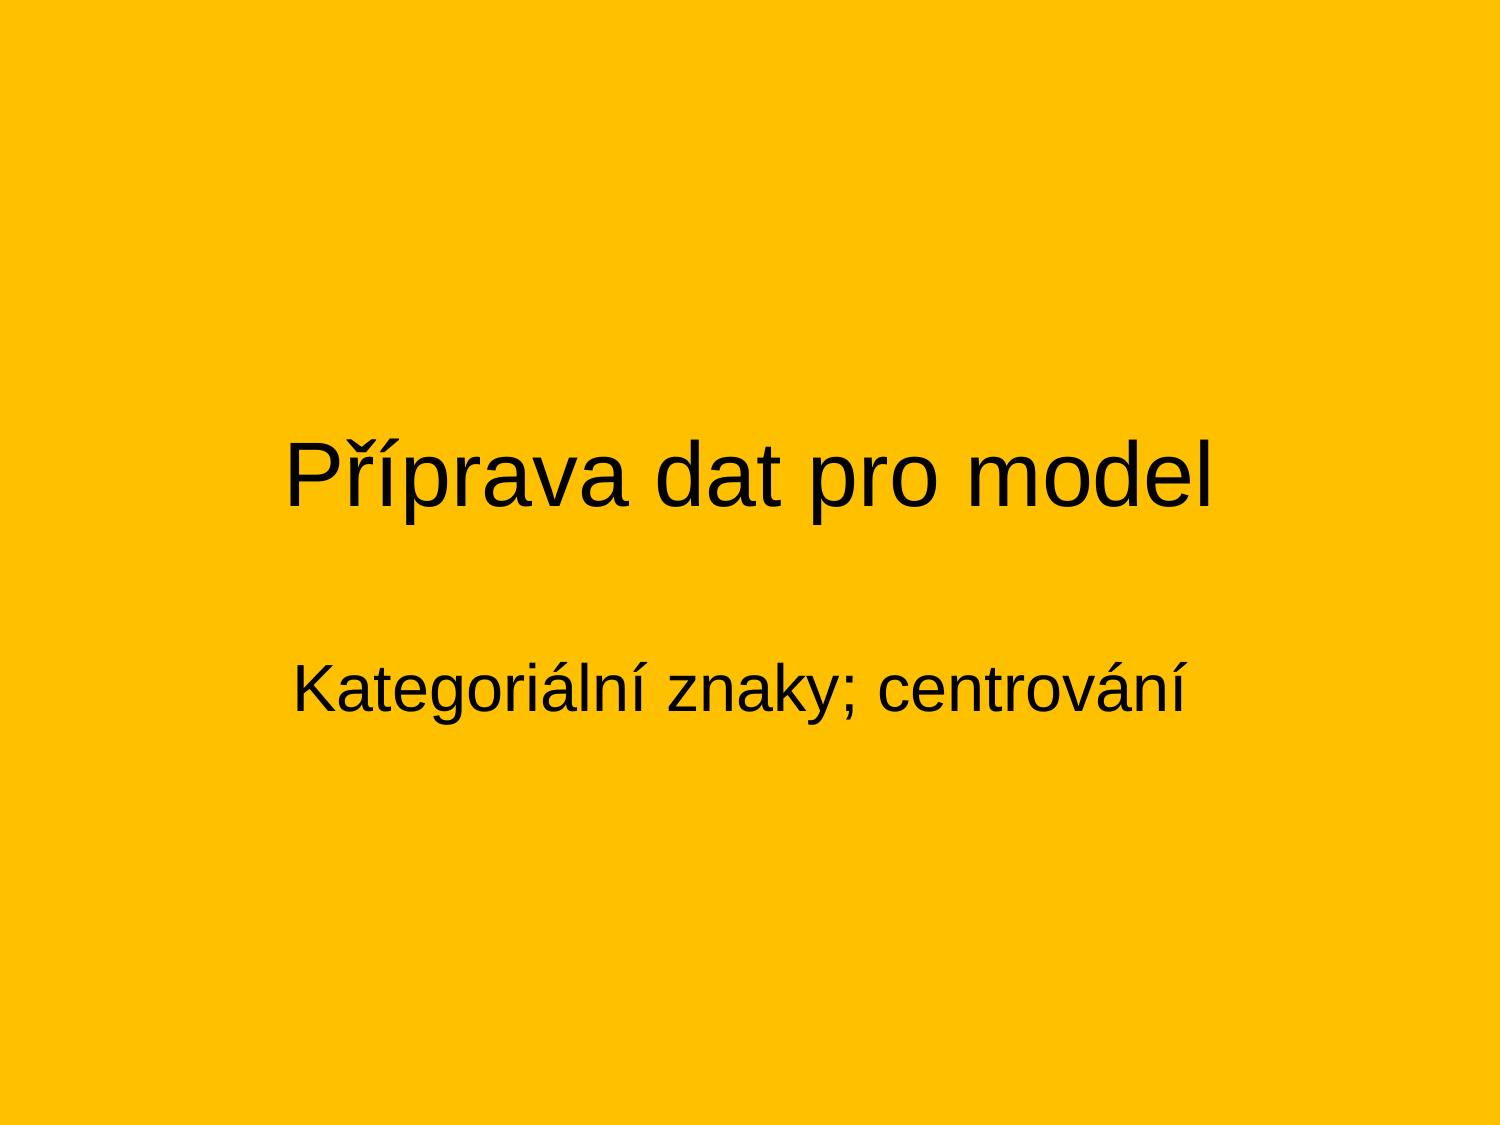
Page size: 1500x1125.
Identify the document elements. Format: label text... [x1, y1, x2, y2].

subtitle Kategoriální znaky; centrování [225, 637, 1275, 925]
title Příprava dat pro model [112, 349, 1388, 591]
